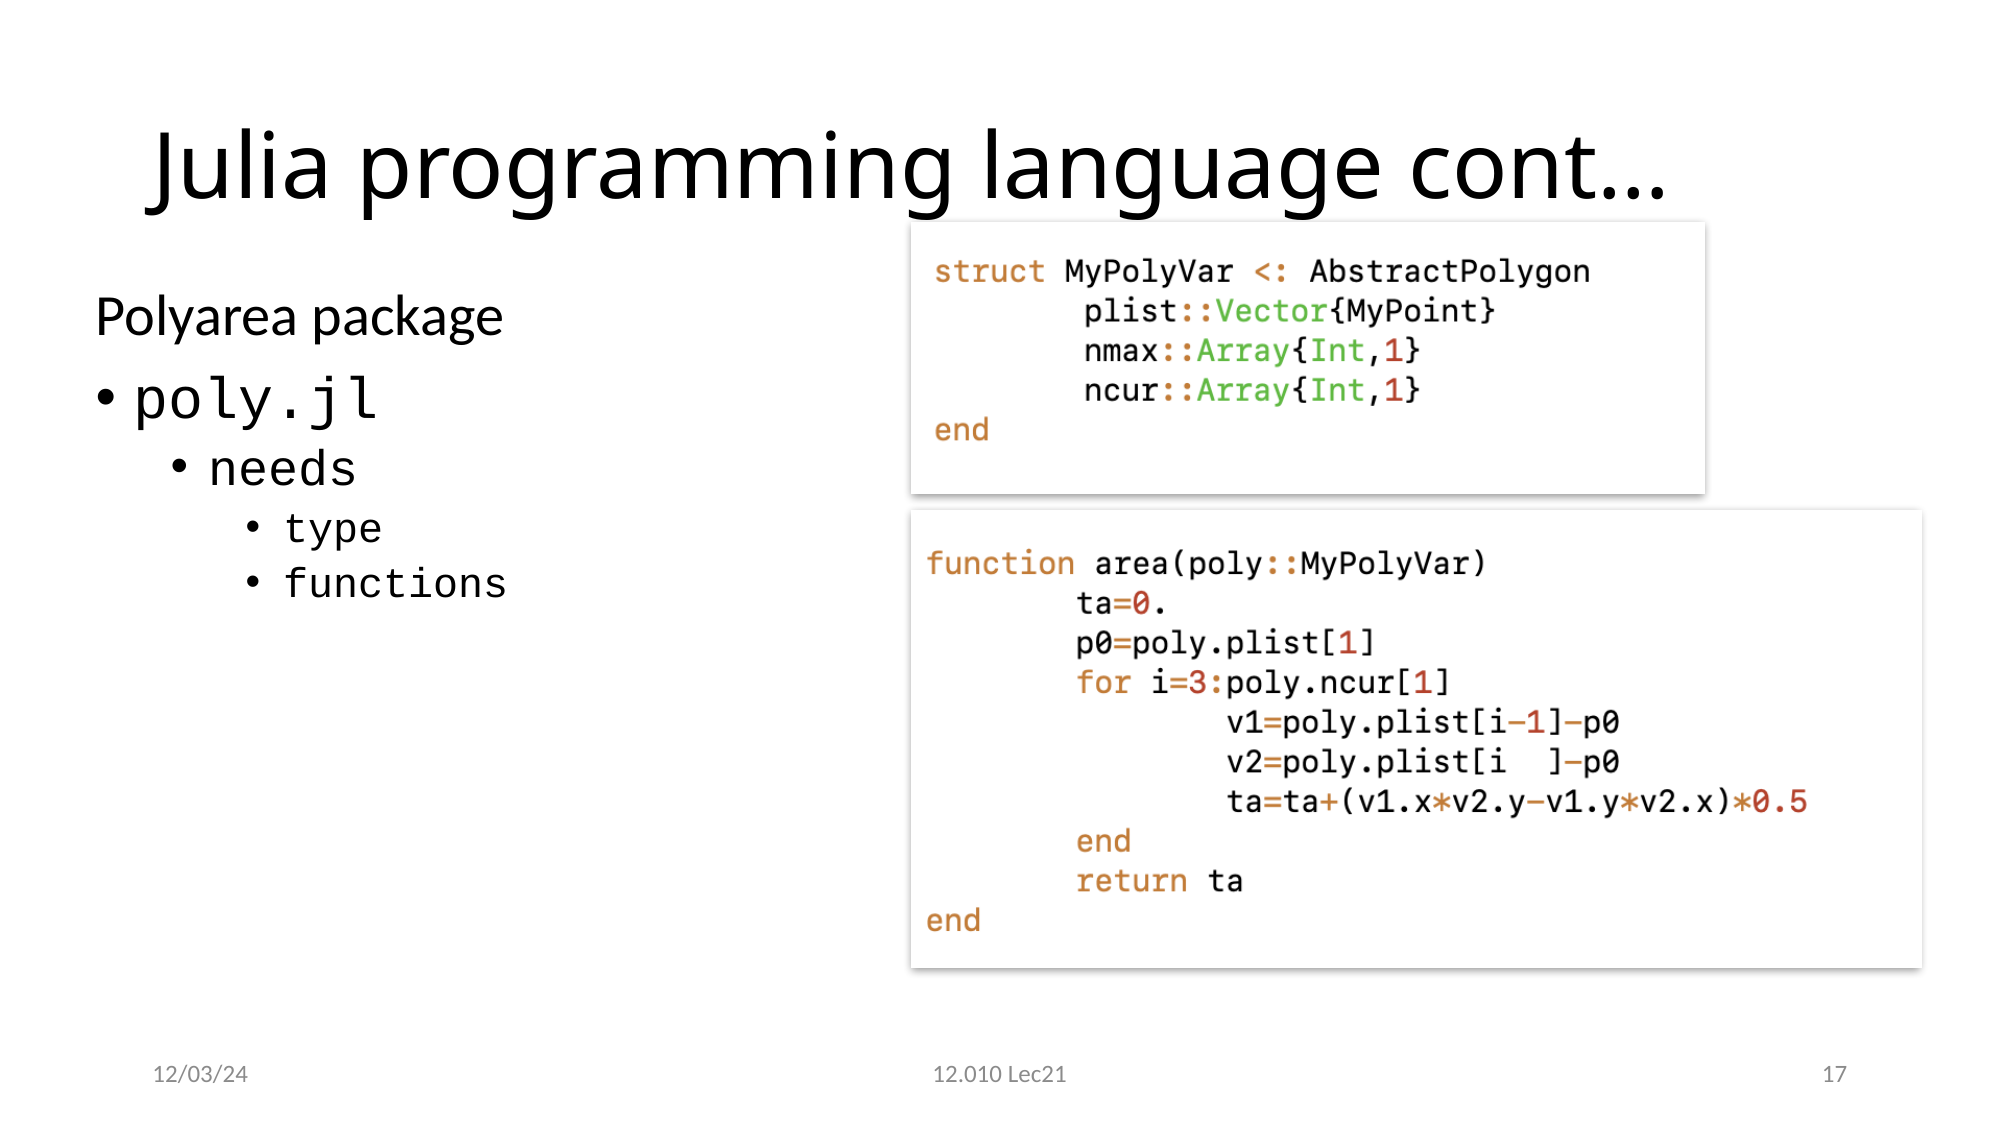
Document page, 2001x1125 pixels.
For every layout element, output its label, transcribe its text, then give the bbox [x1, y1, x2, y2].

picture [925, 236, 1691, 480]
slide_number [137, 1042, 588, 1103]
title Julia programming language cont… [137, 59, 1863, 278]
slide_number 17 [1412, 1042, 1863, 1103]
list Polyarea package poly.jl needs type functions [80, 277, 805, 992]
footer 12.010 Lec21 [662, 1042, 1338, 1103]
picture [925, 524, 1908, 954]
